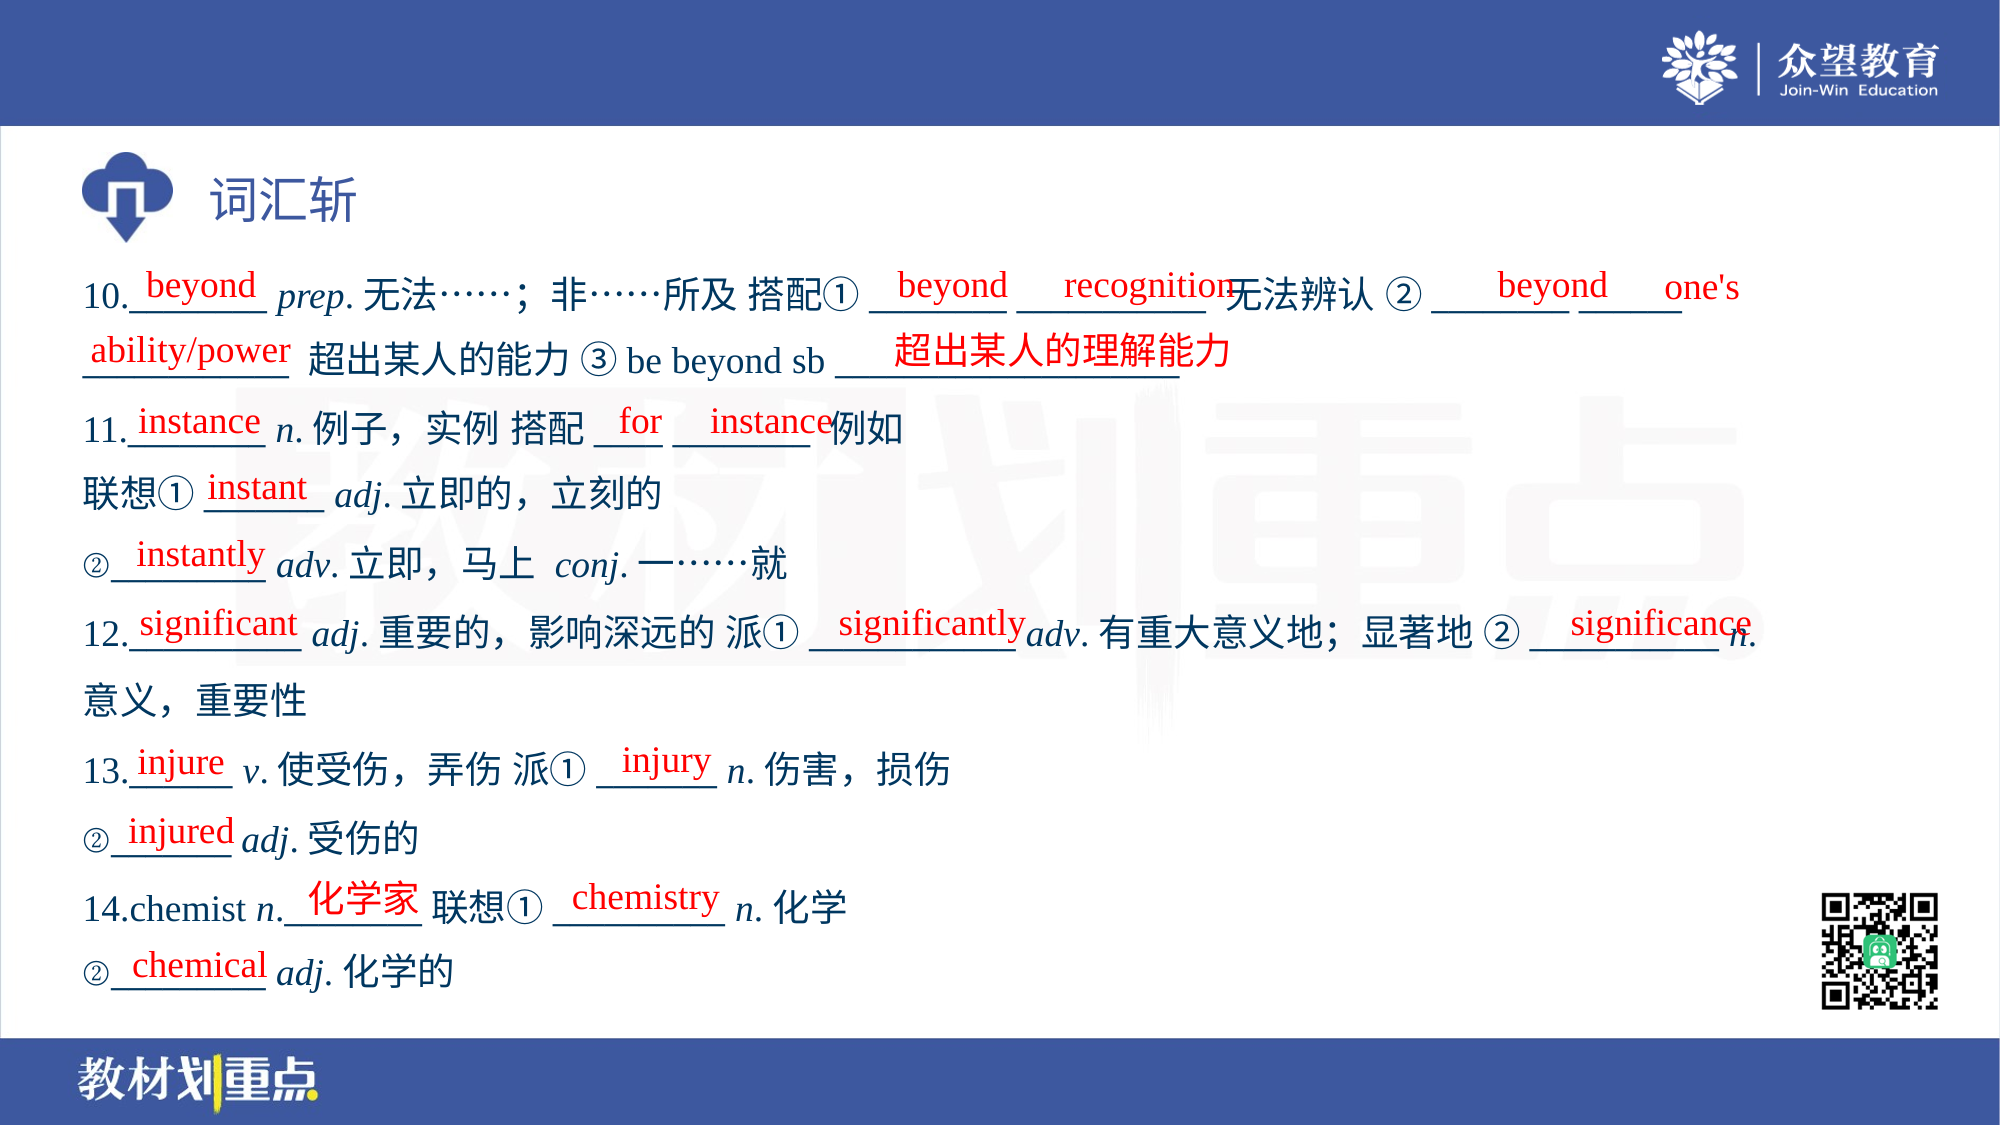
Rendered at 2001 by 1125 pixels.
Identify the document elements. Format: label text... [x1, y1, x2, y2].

text_box 11.________ n.例子，实例 搭配____ ________ 例如 联想①_______ adj.立即的，立刻的 [82, 381, 1817, 509]
text_box significant [126, 577, 312, 636]
text_box instance [696, 376, 847, 435]
text_box chemical [118, 920, 282, 979]
text_box 化学家 [293, 854, 434, 913]
text_box injury [608, 715, 726, 774]
text_box instance [124, 376, 275, 435]
text_box one's [1650, 242, 1754, 301]
picture [0, 0, 2000, 1125]
text_box beyond [1484, 240, 1622, 299]
text_box significance [1557, 577, 1766, 636]
text_box for [604, 376, 676, 435]
text_box injured [114, 786, 249, 845]
text_box significantly [825, 577, 1040, 636]
text_box beyond [884, 240, 1022, 299]
text_box chemistry [558, 852, 734, 911]
text_box 10.________ prep.无法……；非……所及 搭配①________ ___________ 无法辨认 ②________ ______ ____________ 超出某人的能力 ③be beyond sb ____________________ [82, 247, 1817, 374]
text_box instant [193, 442, 322, 501]
text_box instantly [122, 509, 280, 568]
text_box recognition [1050, 240, 1249, 299]
text_box ②_________ adv.立即，马上 conj.一……就 12.__________ adj.重要的，影响深远的 派①____________ adv.有重大意义地；显著地 ②___________ n. 意义，重要性 13.______ v.使受伤，弄伤 派①_______ n.伤害，损伤 ②_______ adj.受伤的 14.chemist n.________联想①__________ n.化学 ②_________ adj.化学的 [82, 516, 1817, 987]
text_box beyond [132, 240, 271, 299]
text_box 超出某人的理解能力 [881, 307, 1247, 366]
text_box injure [124, 717, 239, 776]
text_box ability/power [77, 305, 305, 364]
